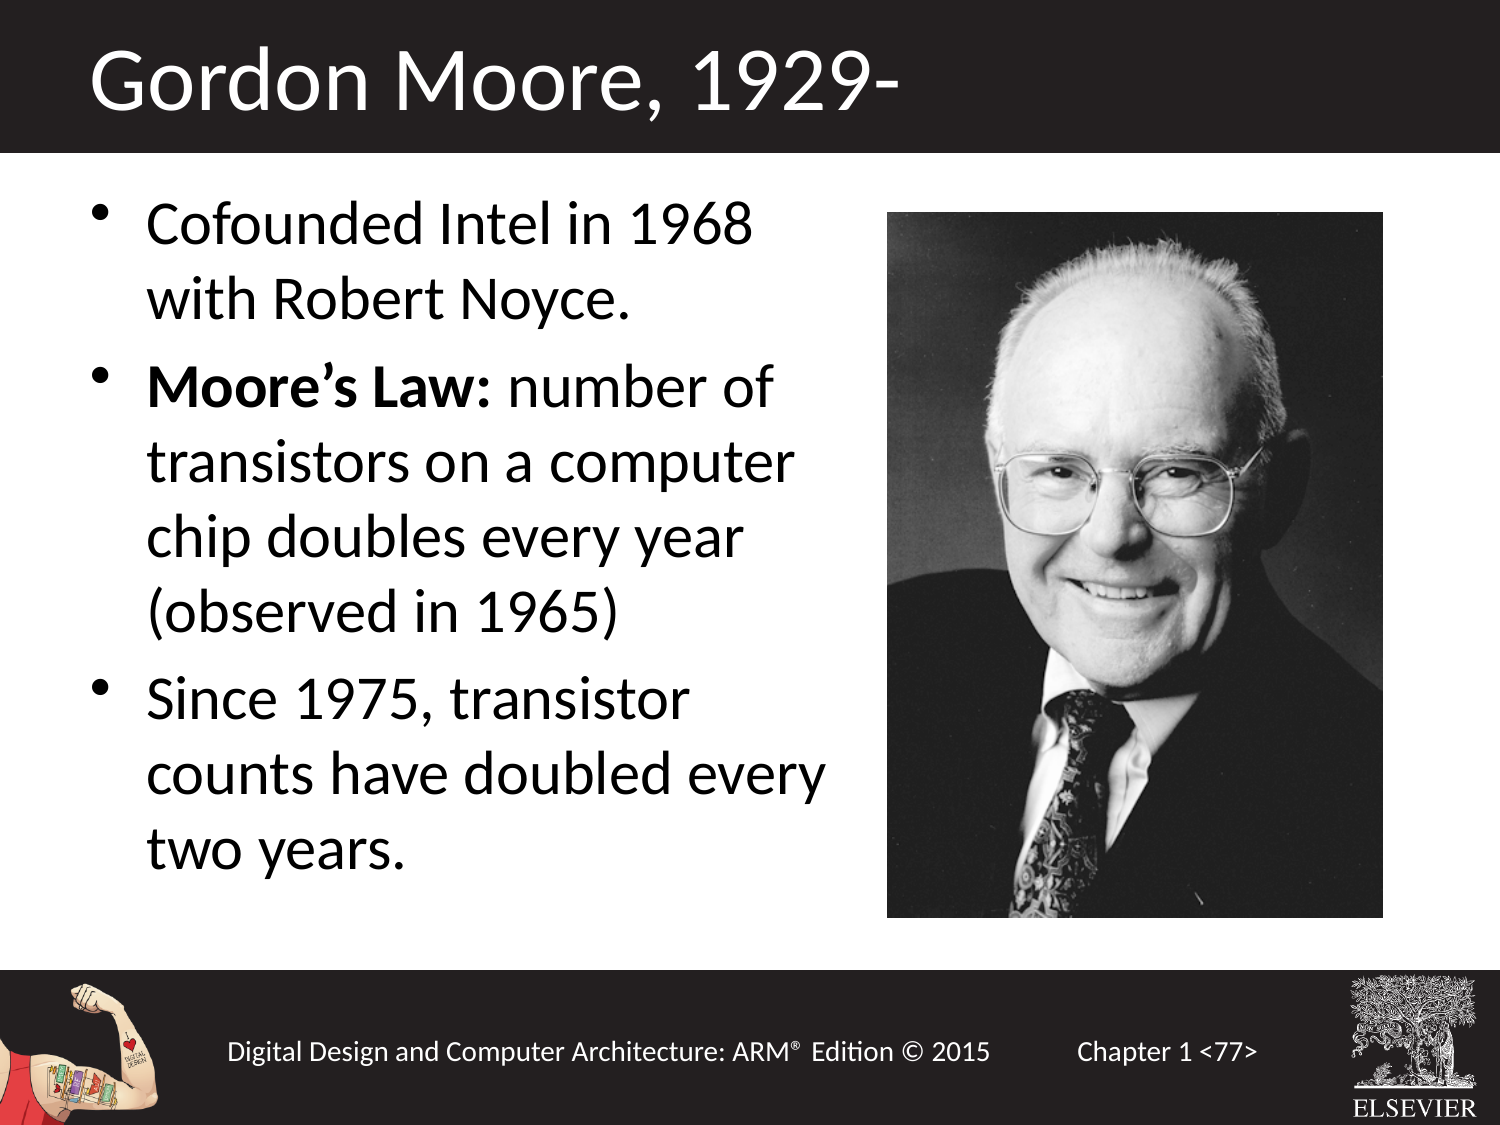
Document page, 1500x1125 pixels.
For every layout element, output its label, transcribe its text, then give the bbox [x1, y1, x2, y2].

text_box [850, 174, 1413, 1025]
picture [1350, 974, 1477, 1117]
picture [0, 979, 163, 1125]
text_box Cofounded Intel in 1968 with Robert Noyce. Moore’s Law: number of transistors on a computer chip doubles every year (observed in 1965) Since 1975, transistor counts have doubled every two years. [75, 174, 850, 1025]
text_box Gordon Moore, 1929- [75, 11, 1375, 136]
picture [887, 212, 1383, 918]
